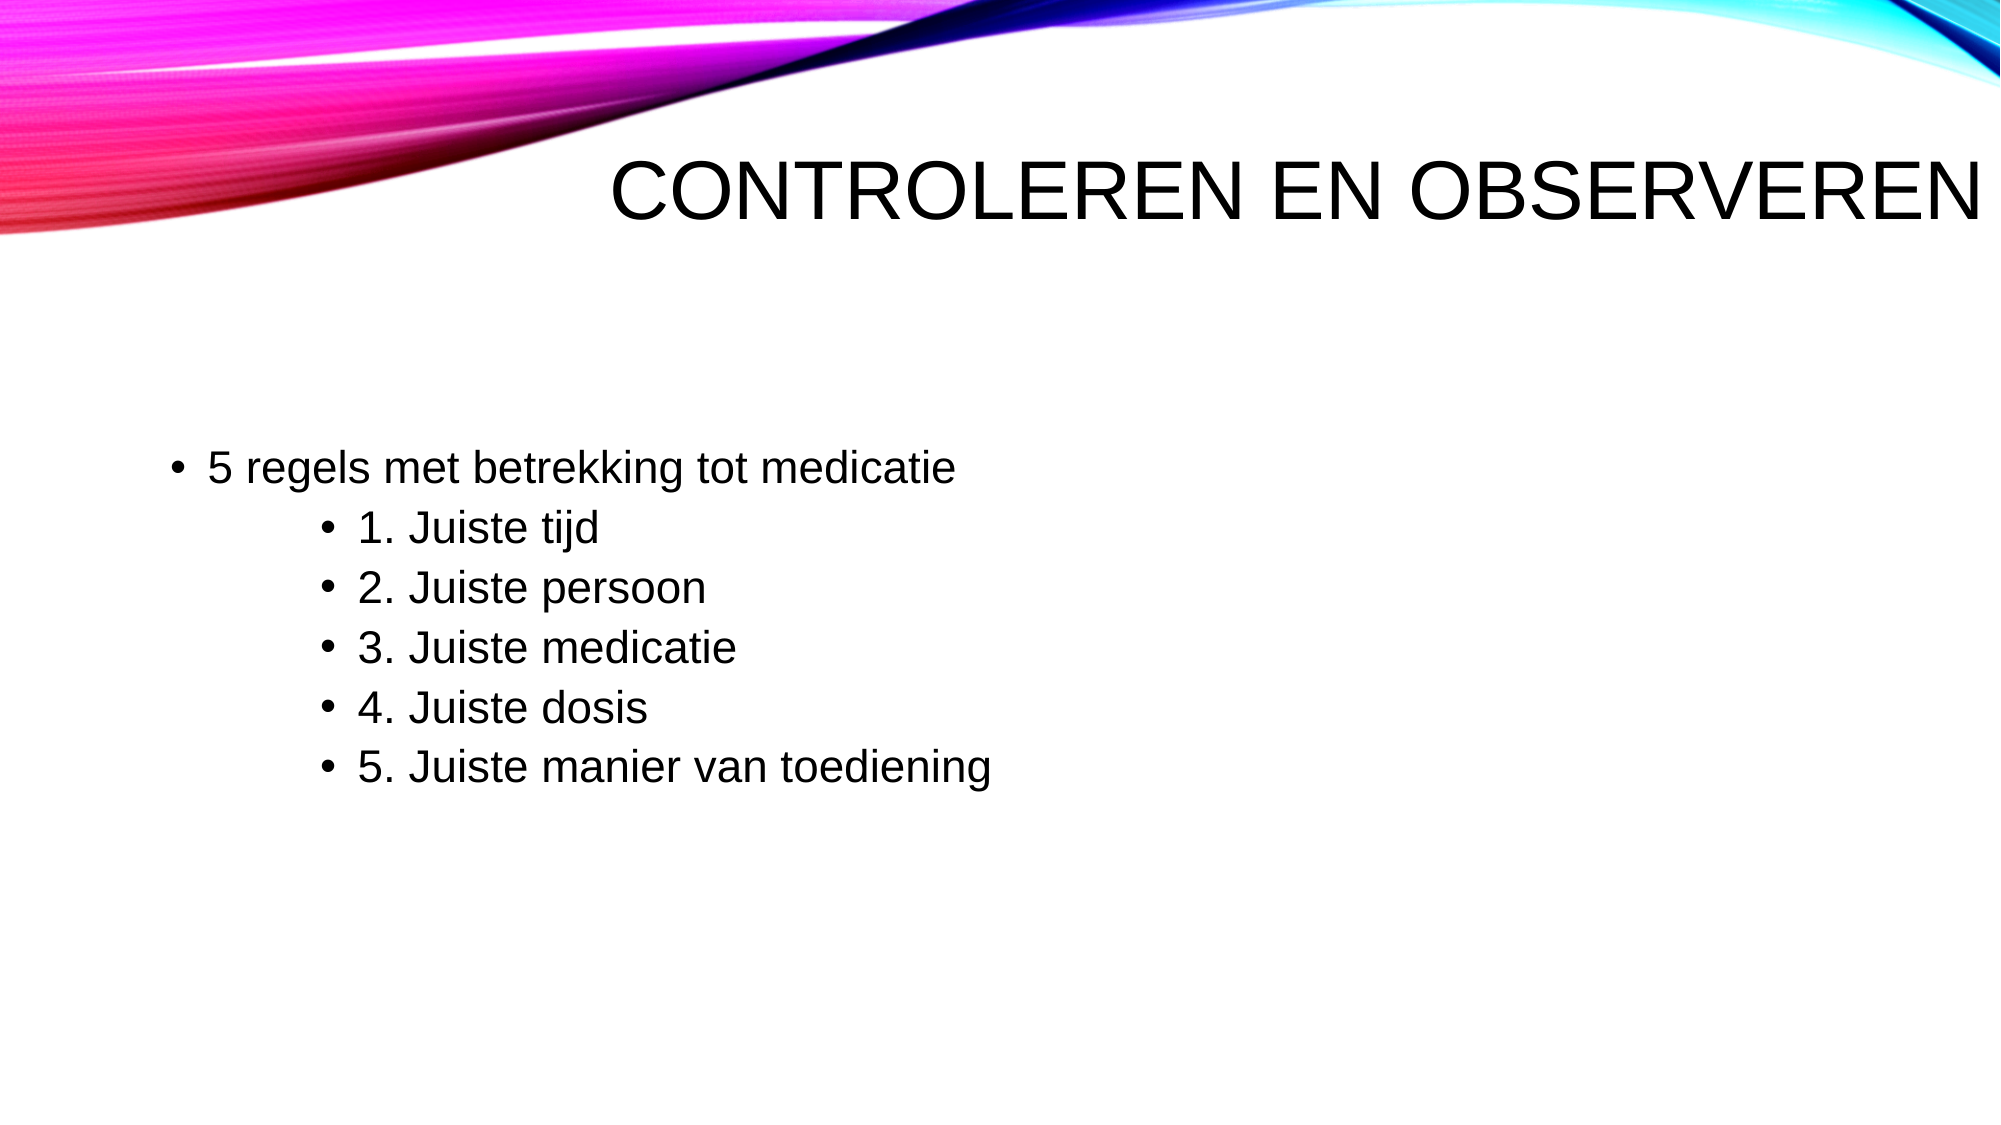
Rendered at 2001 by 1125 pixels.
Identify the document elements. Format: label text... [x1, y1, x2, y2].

picture [1890, 0, 2000, 75]
picture [1910, 0, 2000, 45]
picture [0, 0, 2000, 237]
title Controleren en observeren [442, 94, 2000, 291]
list 5 regels met betrekking tot medicatie 1. Juiste tijd 2. Juiste persoon 3. Juiste medicatie 4. Juiste dosis 5. Juiste manier van toediening [155, 290, 1866, 1111]
